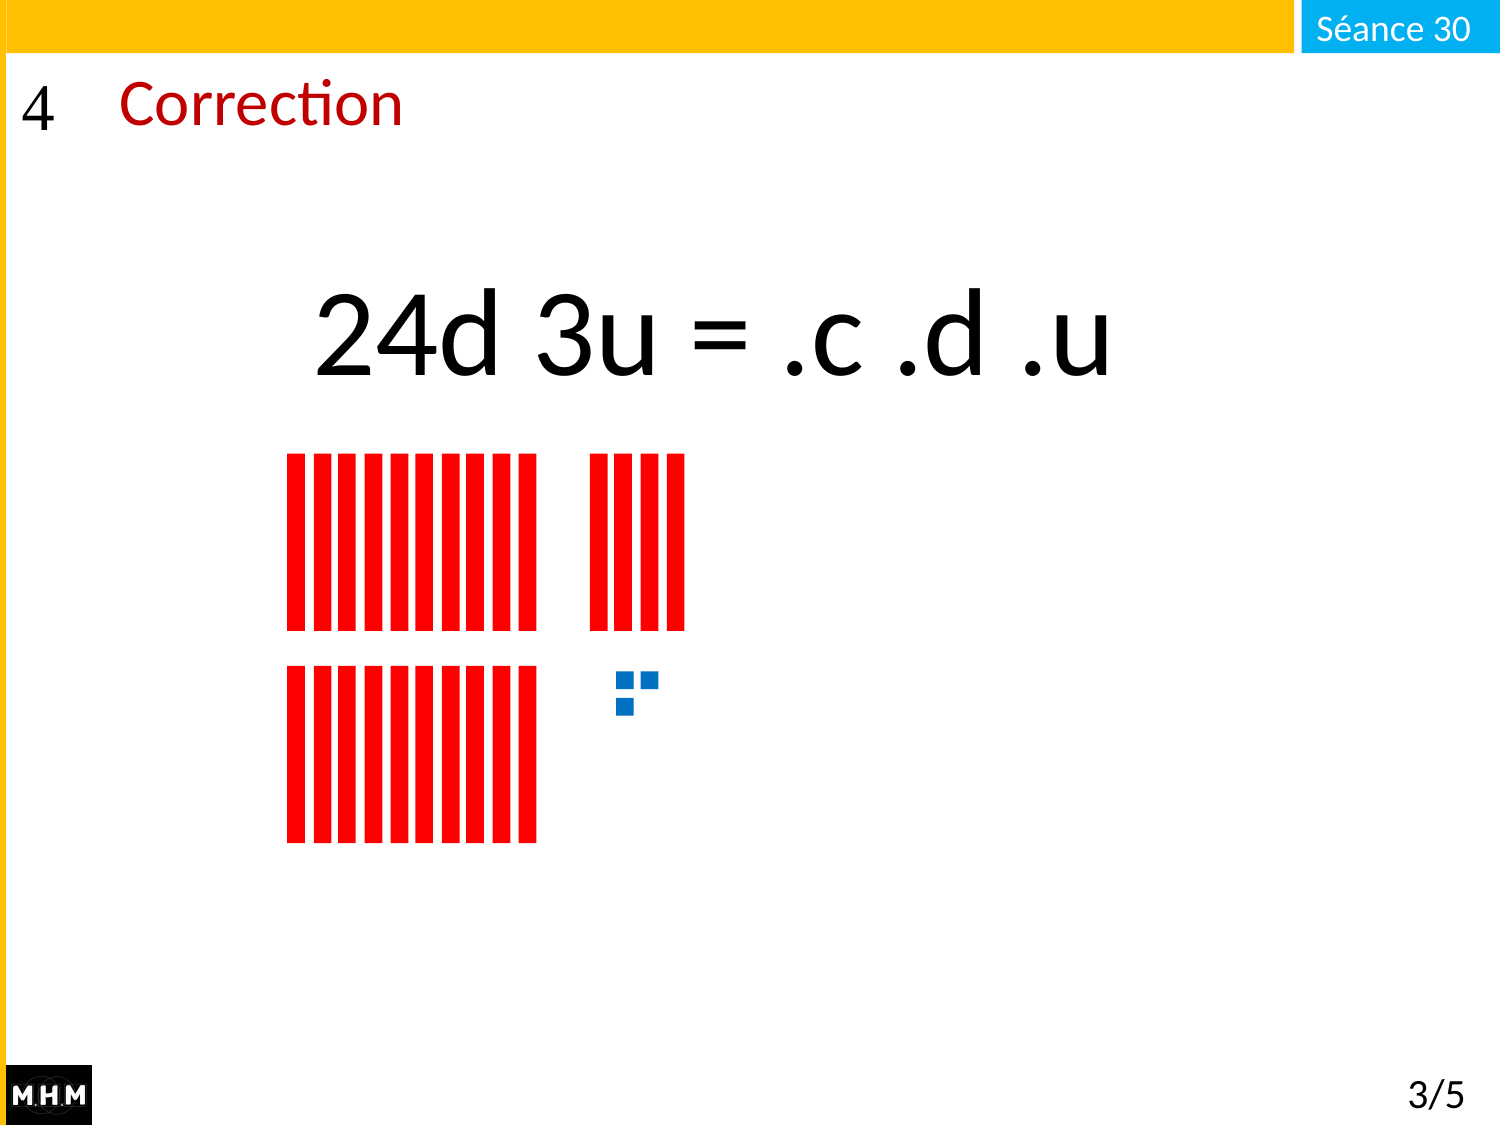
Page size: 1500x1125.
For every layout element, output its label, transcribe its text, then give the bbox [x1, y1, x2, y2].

text_box [615, 670, 635, 690]
text_box [390, 453, 409, 632]
text_box [337, 453, 357, 632]
text_box [441, 453, 461, 632]
text_box [615, 697, 635, 717]
text_box [518, 665, 537, 844]
text_box [414, 665, 434, 844]
text_box [286, 453, 306, 632]
text_box [441, 665, 461, 844]
text_box [414, 453, 434, 632]
text_box [337, 665, 357, 844]
text_box [313, 665, 332, 844]
picture [6, 1065, 92, 1125]
text_box [613, 453, 633, 632]
text_box [364, 665, 383, 844]
text_box [465, 453, 485, 632]
text_box [518, 453, 537, 632]
text_box [390, 665, 409, 844]
text_box [589, 453, 609, 632]
text_box [640, 453, 659, 632]
text_box [666, 453, 685, 632]
text_box [286, 665, 306, 844]
text_box [640, 670, 659, 690]
title Correction [104, 60, 1391, 148]
text_box [364, 453, 383, 632]
list 3/5 [1373, 1064, 1500, 1125]
text_box 24d 3u = .c .d .u [53, 242, 1375, 408]
text_box [465, 665, 485, 844]
text_box [313, 453, 332, 632]
text_box [492, 453, 511, 632]
text_box [492, 665, 511, 844]
